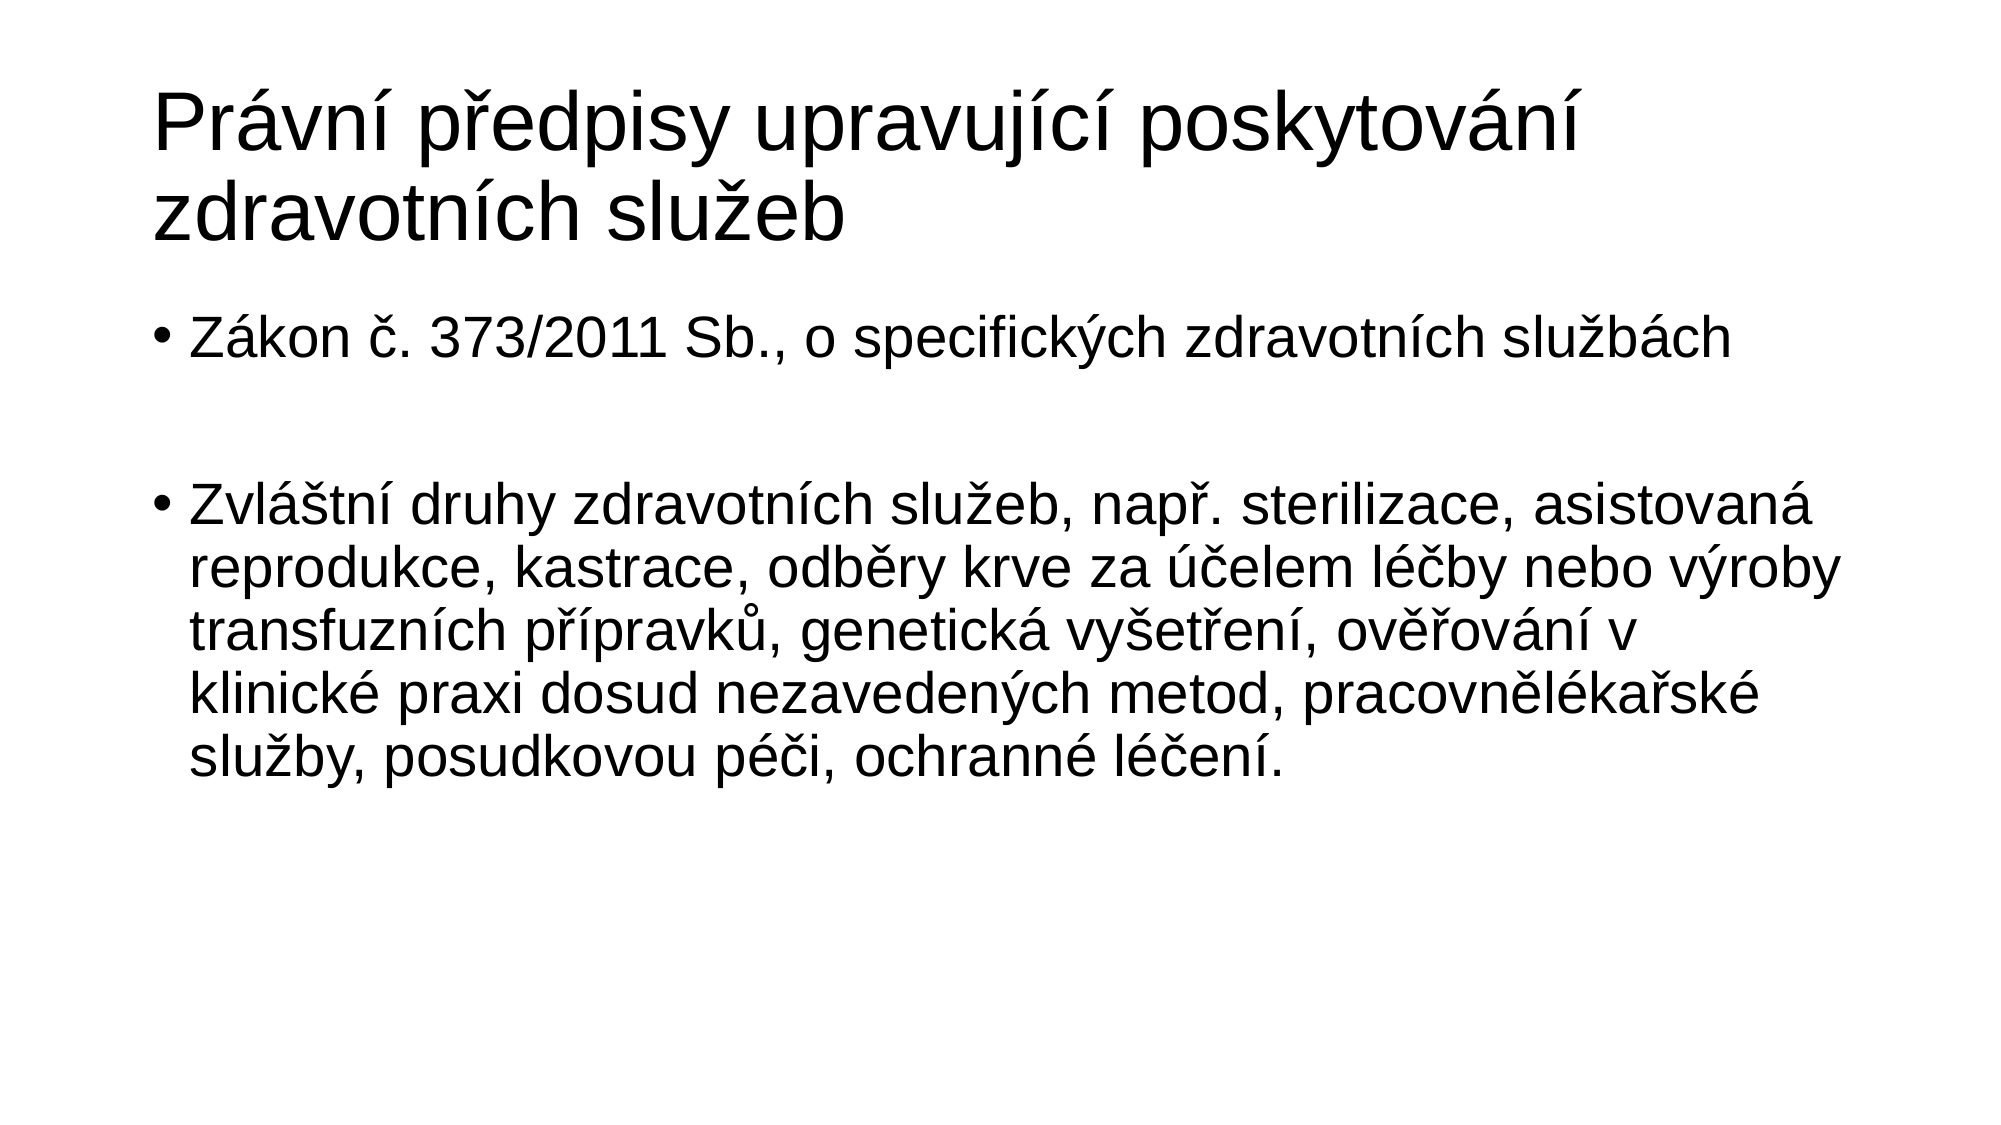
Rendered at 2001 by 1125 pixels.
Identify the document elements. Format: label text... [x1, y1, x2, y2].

title Právní předpisy upravující poskytování zdravotních služeb [137, 59, 1863, 278]
list Zákon č. 373/2011 Sb., o specifických zdravotních službách Zvláštní druhy zdravotních služeb, např. sterilizace, asistovaná reprodukce, kastrace, odběry krve za účelem léčby nebo výroby transfuzních přípravků, genetická vyšetření, ověřování v klinické praxi dosud nezavedených metod, pracovnělékařské služby, posudkovou péči, ochranné léčení. [137, 299, 1863, 1014]
